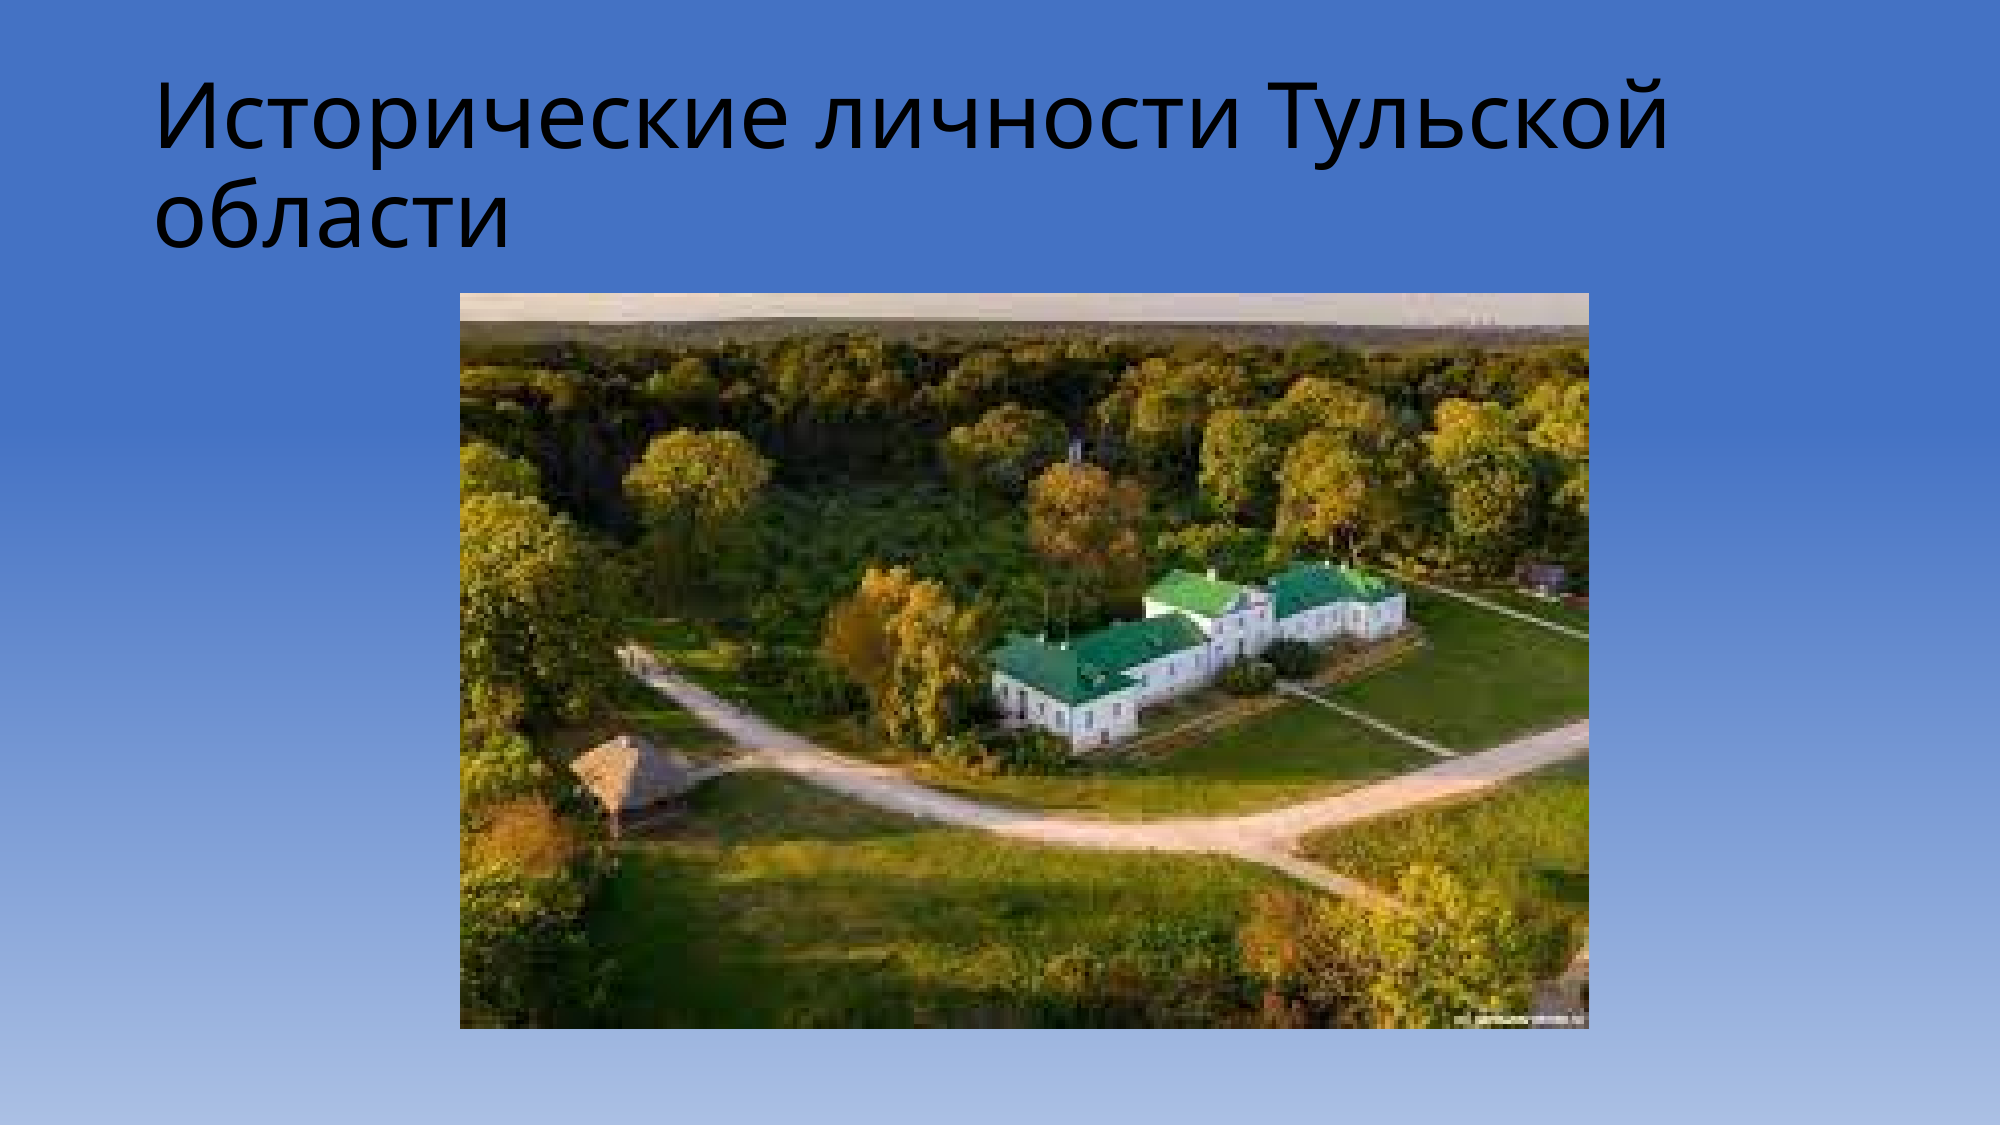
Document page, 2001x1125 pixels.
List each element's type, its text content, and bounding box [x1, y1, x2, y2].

picture [460, 293, 1589, 1029]
title Исторические личности Тульской области [137, 59, 1863, 278]
